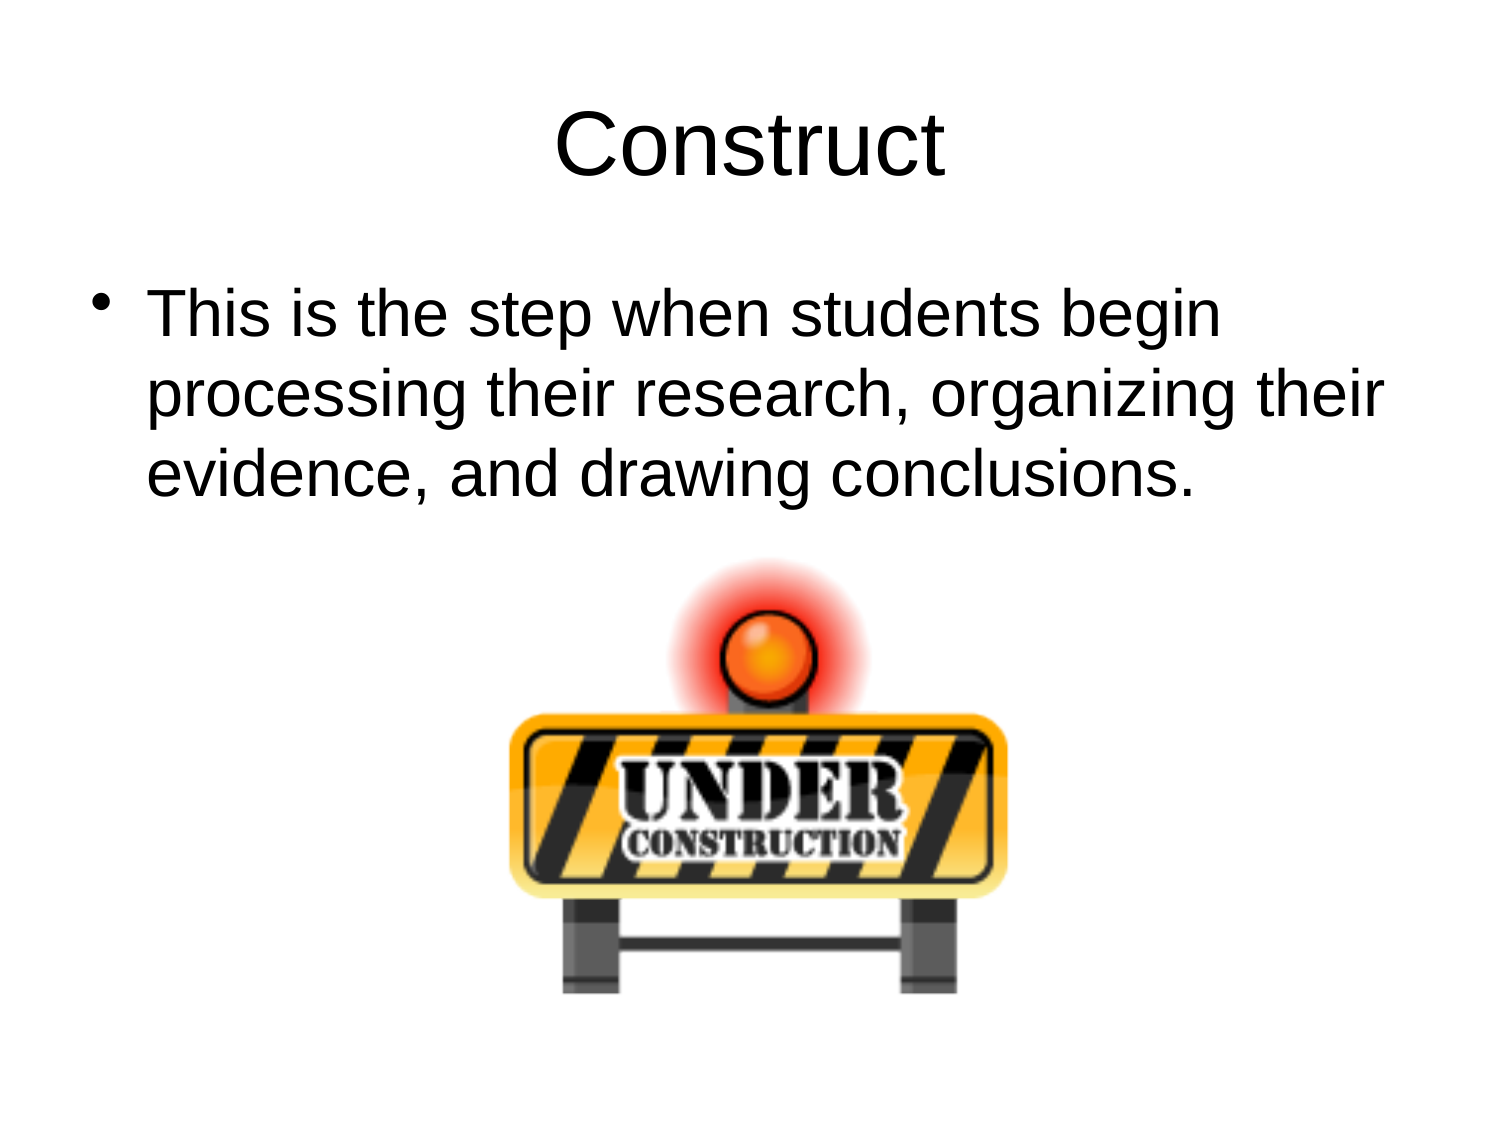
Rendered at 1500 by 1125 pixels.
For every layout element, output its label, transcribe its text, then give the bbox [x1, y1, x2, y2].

picture [491, 537, 1027, 1010]
list This is the step when students begin processing their research, organizing their evidence, and drawing conclusions. [75, 262, 1425, 1005]
title Construct [75, 45, 1425, 233]
